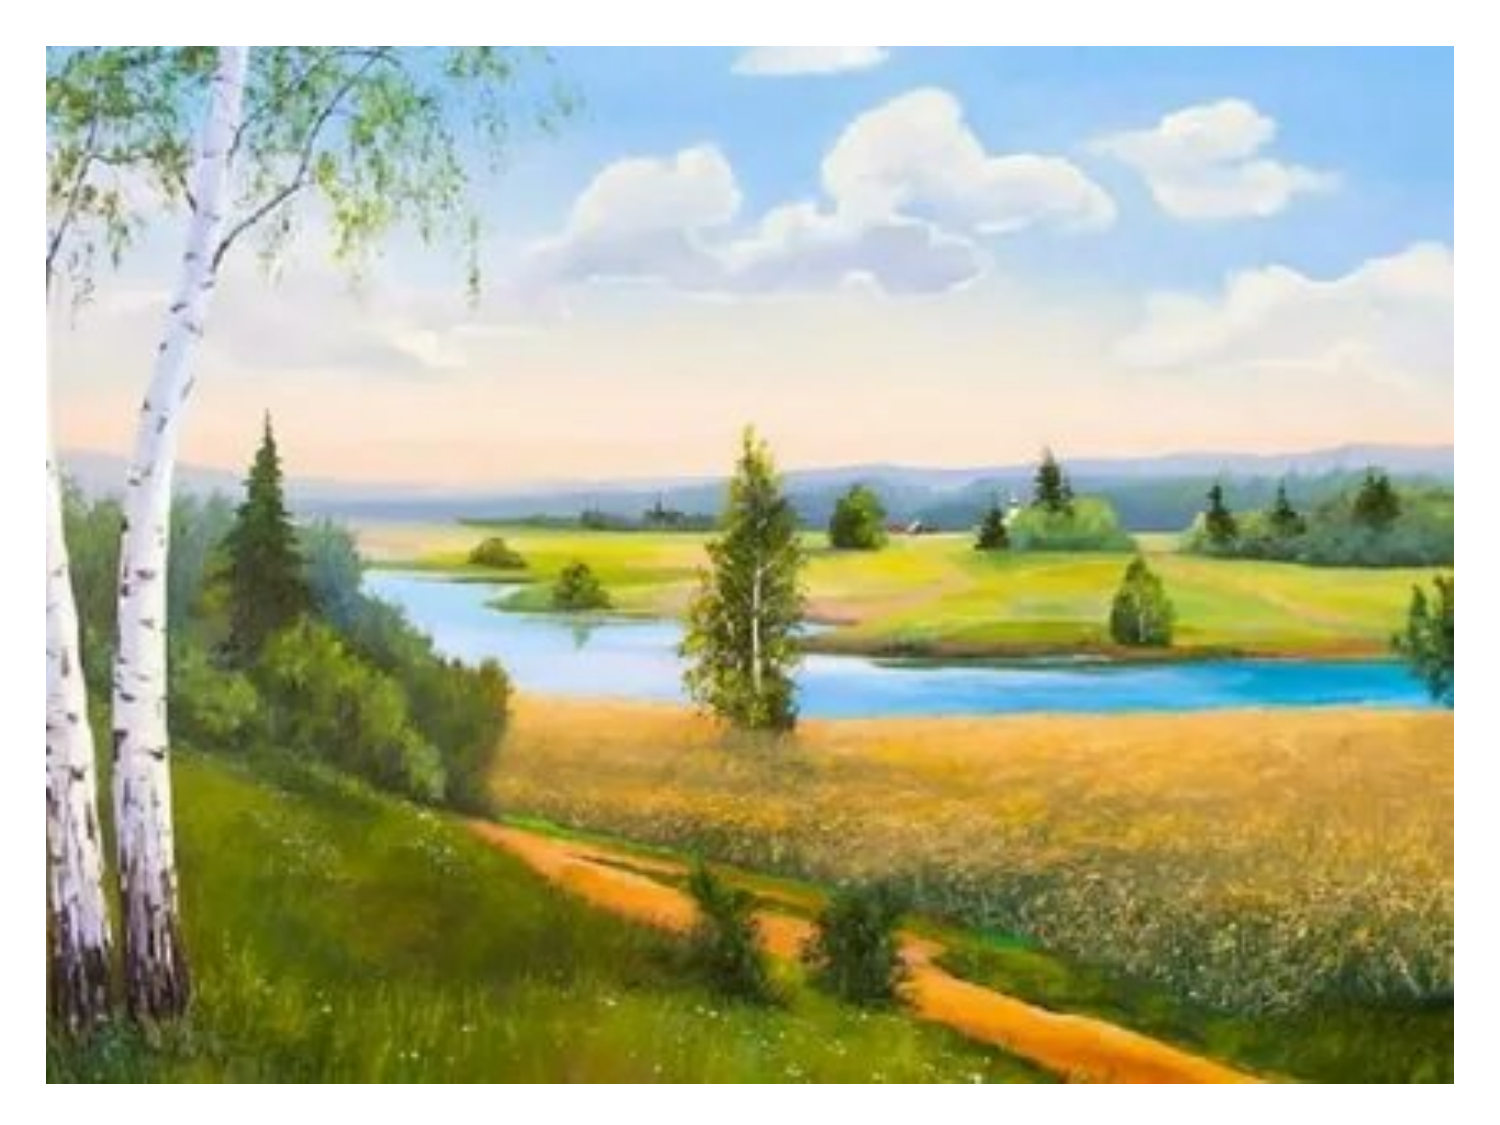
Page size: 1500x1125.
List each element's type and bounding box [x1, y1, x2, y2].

picture [46, 46, 1454, 1084]
